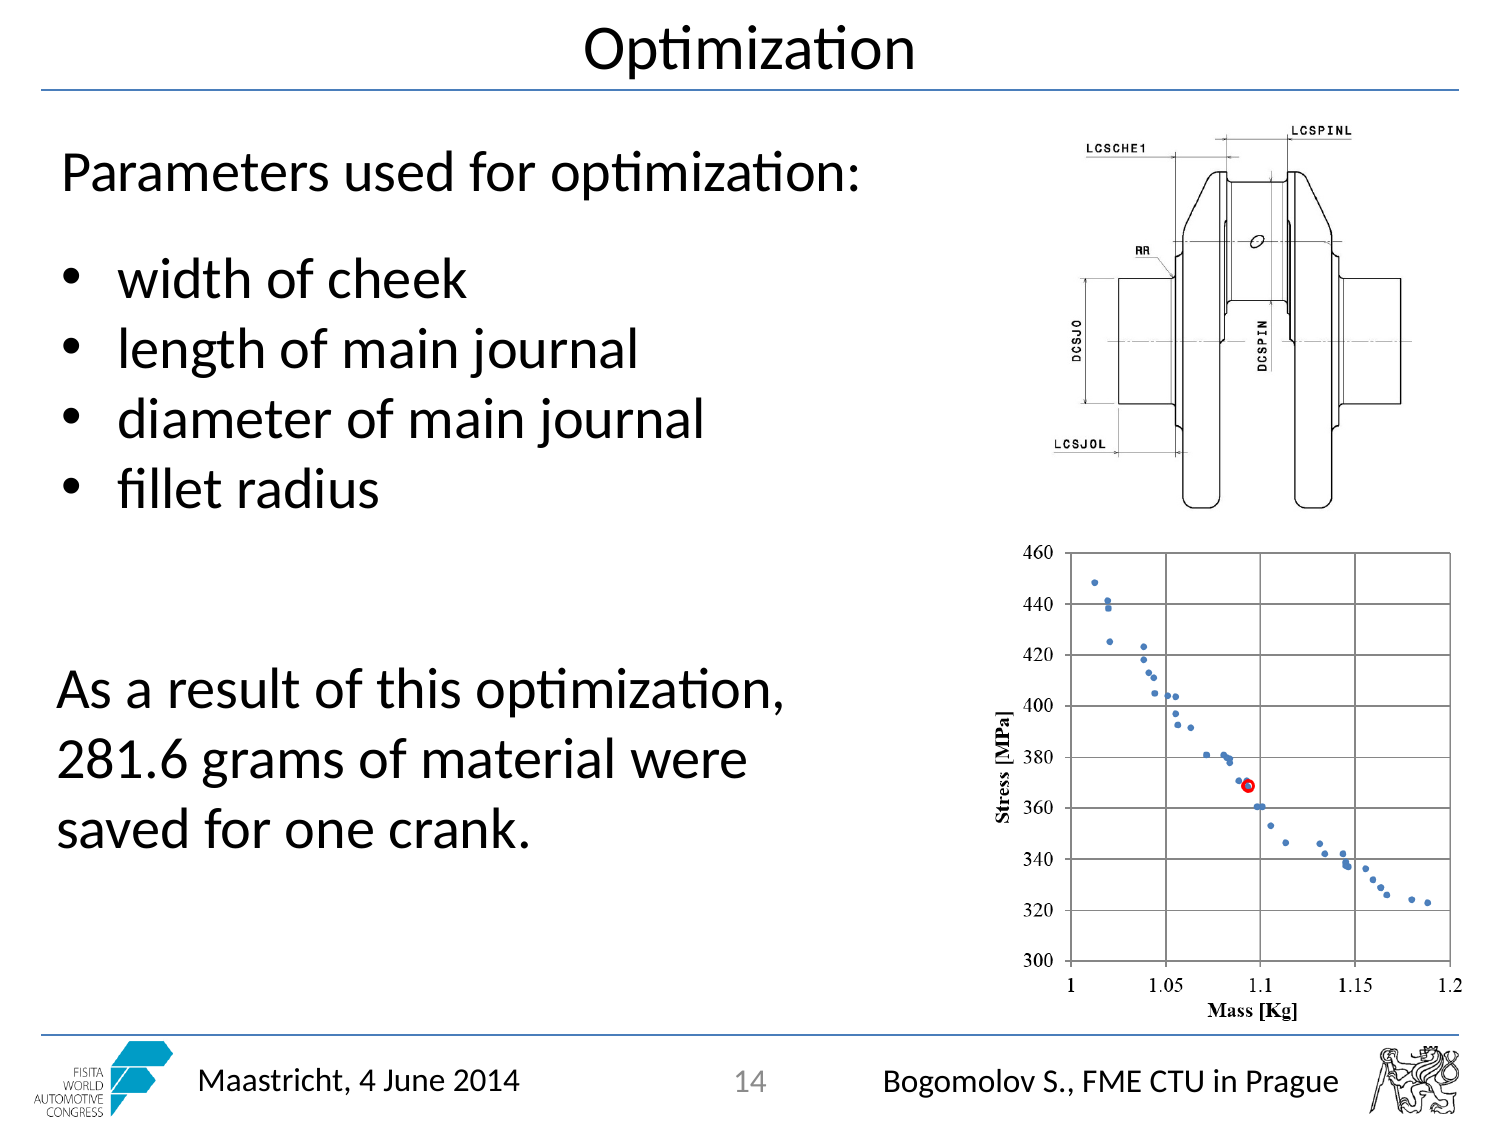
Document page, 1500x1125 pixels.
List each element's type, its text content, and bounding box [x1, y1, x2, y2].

picture [31, 1037, 174, 1119]
text_box As a result of this optimization, 281.6 grams of material were saved for one crank. [41, 642, 857, 868]
slide_number 14 [711, 1049, 789, 1110]
text_box Parameters used for optimization: width of cheek length of main journal diameter of main journal fillet radius [46, 125, 877, 598]
picture [1369, 1046, 1459, 1114]
picture [988, 531, 1468, 1026]
title Optimization [75, 0, 1425, 90]
picture [1045, 113, 1412, 526]
